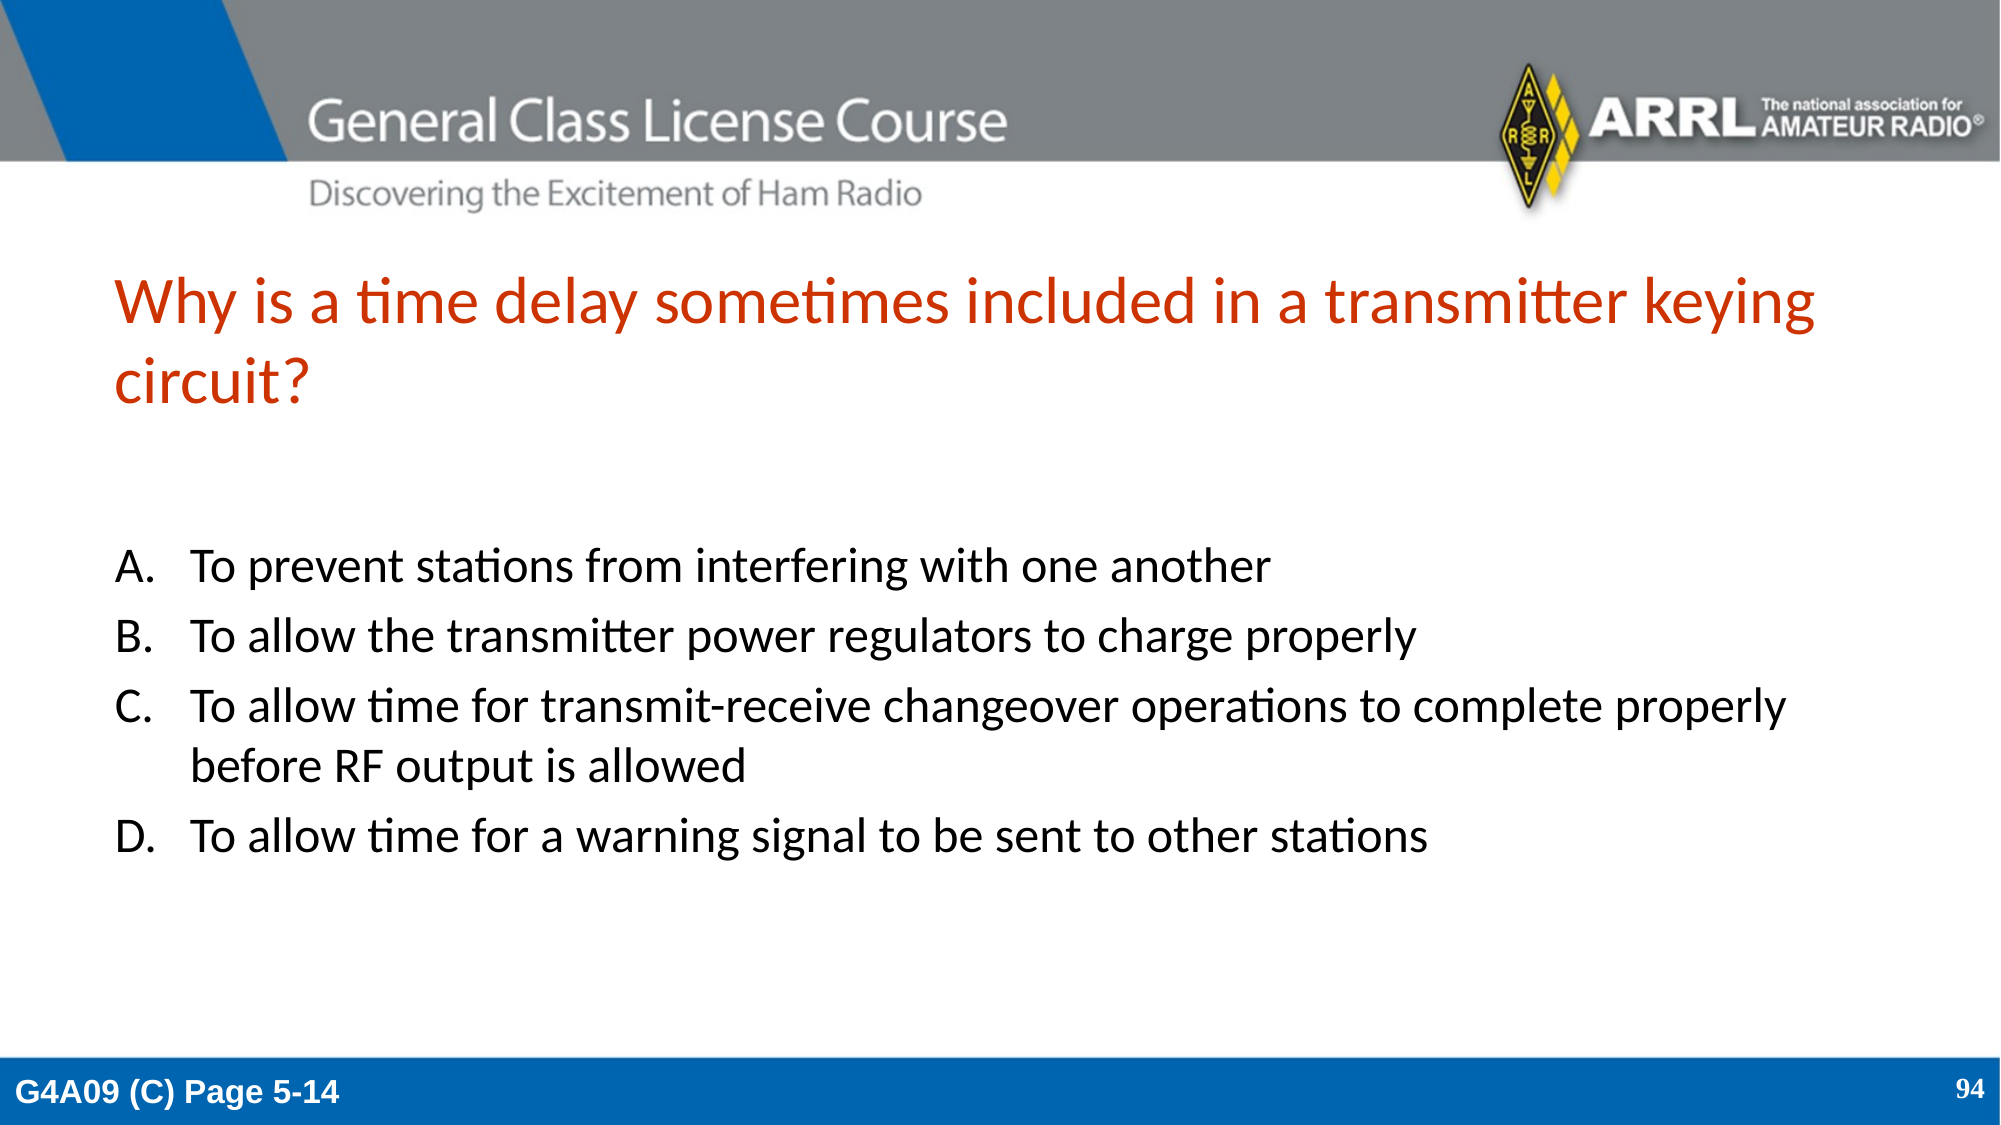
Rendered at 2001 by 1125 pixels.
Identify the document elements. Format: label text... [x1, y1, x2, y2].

text_box 94 [1875, 1062, 2000, 1113]
title Why is a time delay sometimes included in a transmitter keying circuit? [99, 249, 1900, 468]
picture [0, 0, 2001, 1125]
text_box G4A09 (C) Page 5-14 [0, 1062, 1313, 1118]
list To prevent stations from interfering with one another To allow the transmitter power regulators to charge properly To allow time for transmit-receive changeover operations to complete properly before RF output is allowed To allow time for a warning signal to be sent to other stations [99, 525, 1900, 1005]
